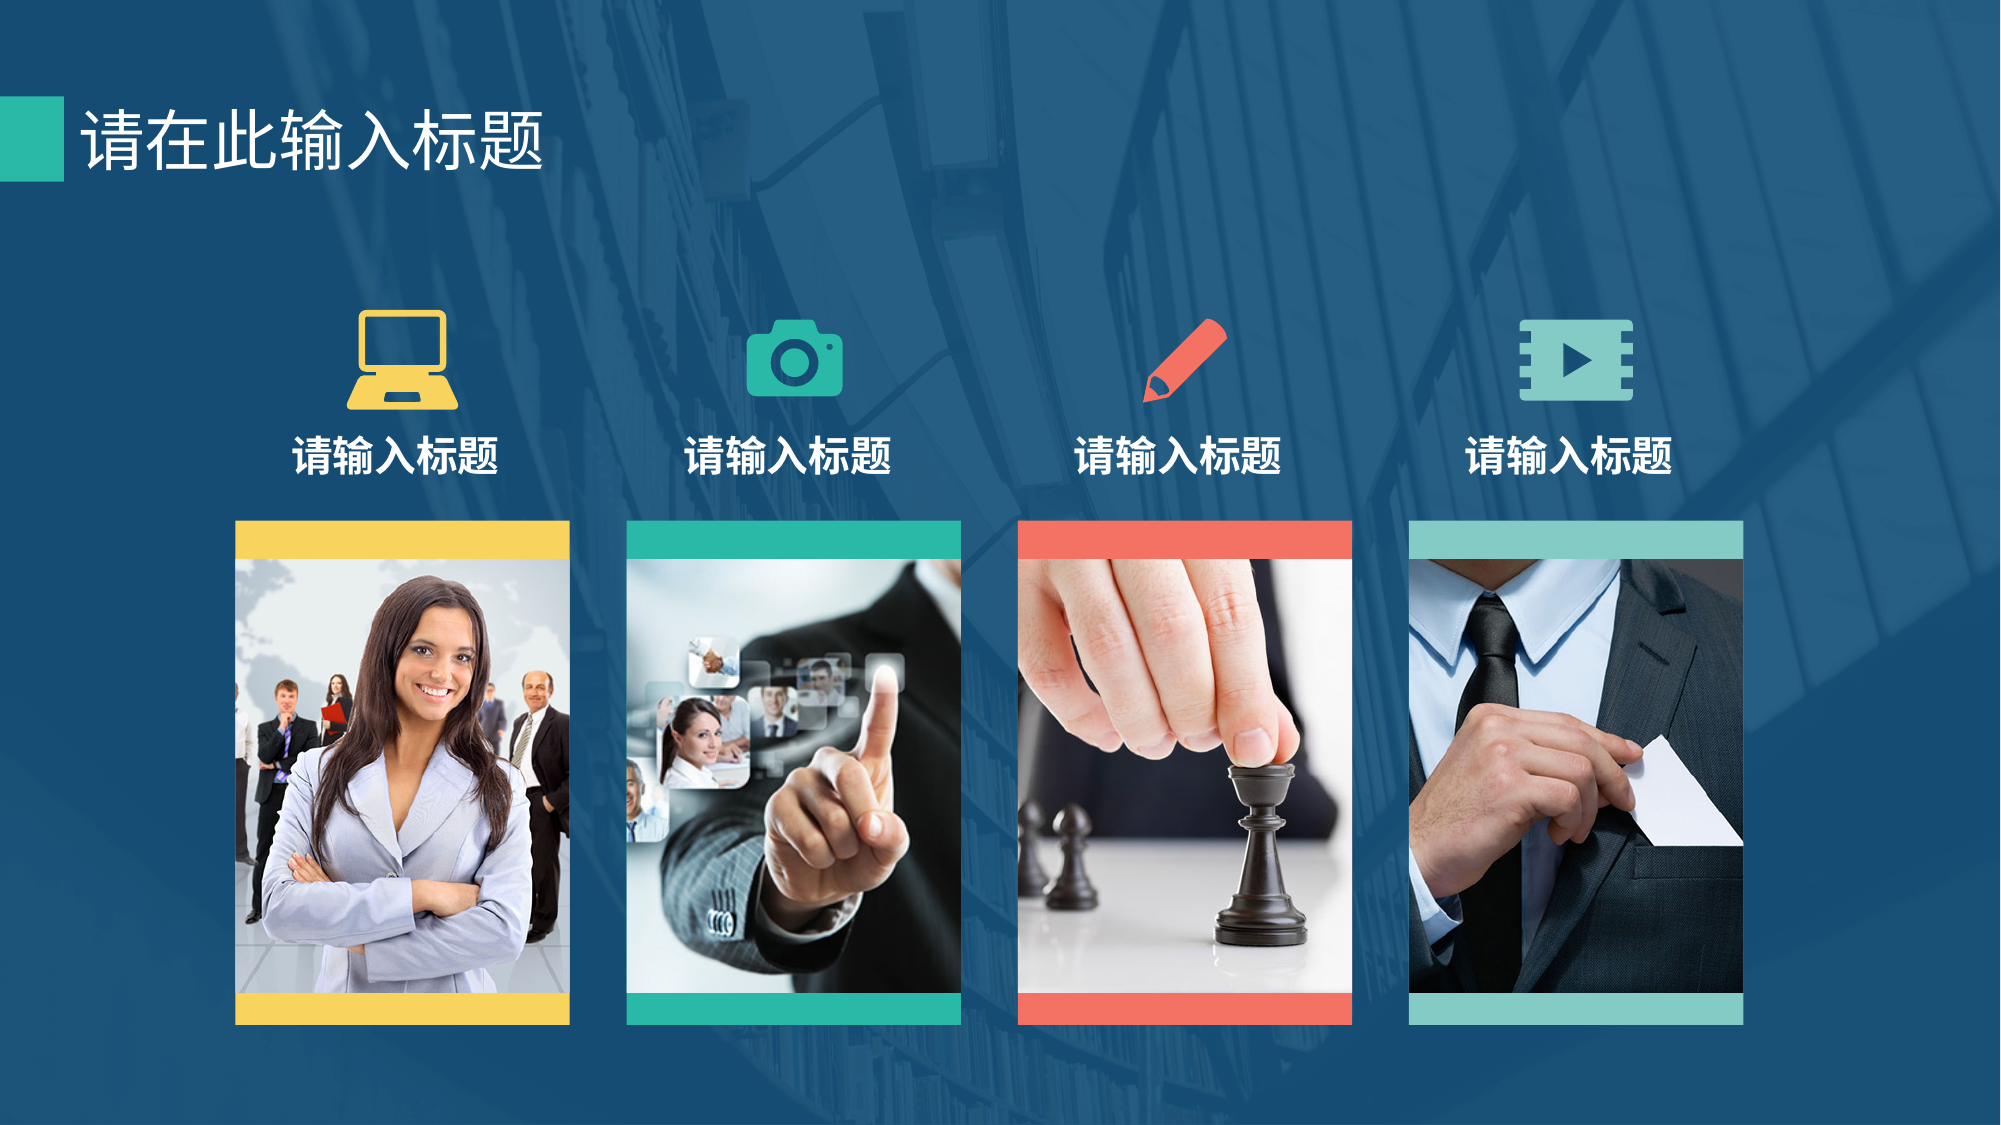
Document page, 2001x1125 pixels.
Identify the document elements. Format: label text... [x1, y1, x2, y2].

text_box [746, 319, 843, 397]
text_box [0, 96, 548, 182]
text_box 请输入标题 [1059, 422, 1312, 487]
text_box 请输入标题 [1449, 422, 1703, 487]
text_box [1142, 318, 1227, 403]
text_box [1017, 519, 1353, 559]
text_box [346, 309, 459, 410]
text_box 请输入标题 [668, 422, 921, 487]
text_box [1017, 993, 1353, 1026]
text_box [234, 519, 571, 1026]
text_box [1519, 319, 1633, 401]
text_box [625, 519, 962, 1026]
text_box 请输入标题 [276, 422, 529, 487]
picture [0, 0, 2001, 1125]
text_box [1408, 993, 1744, 1026]
text_box [1408, 519, 1744, 559]
